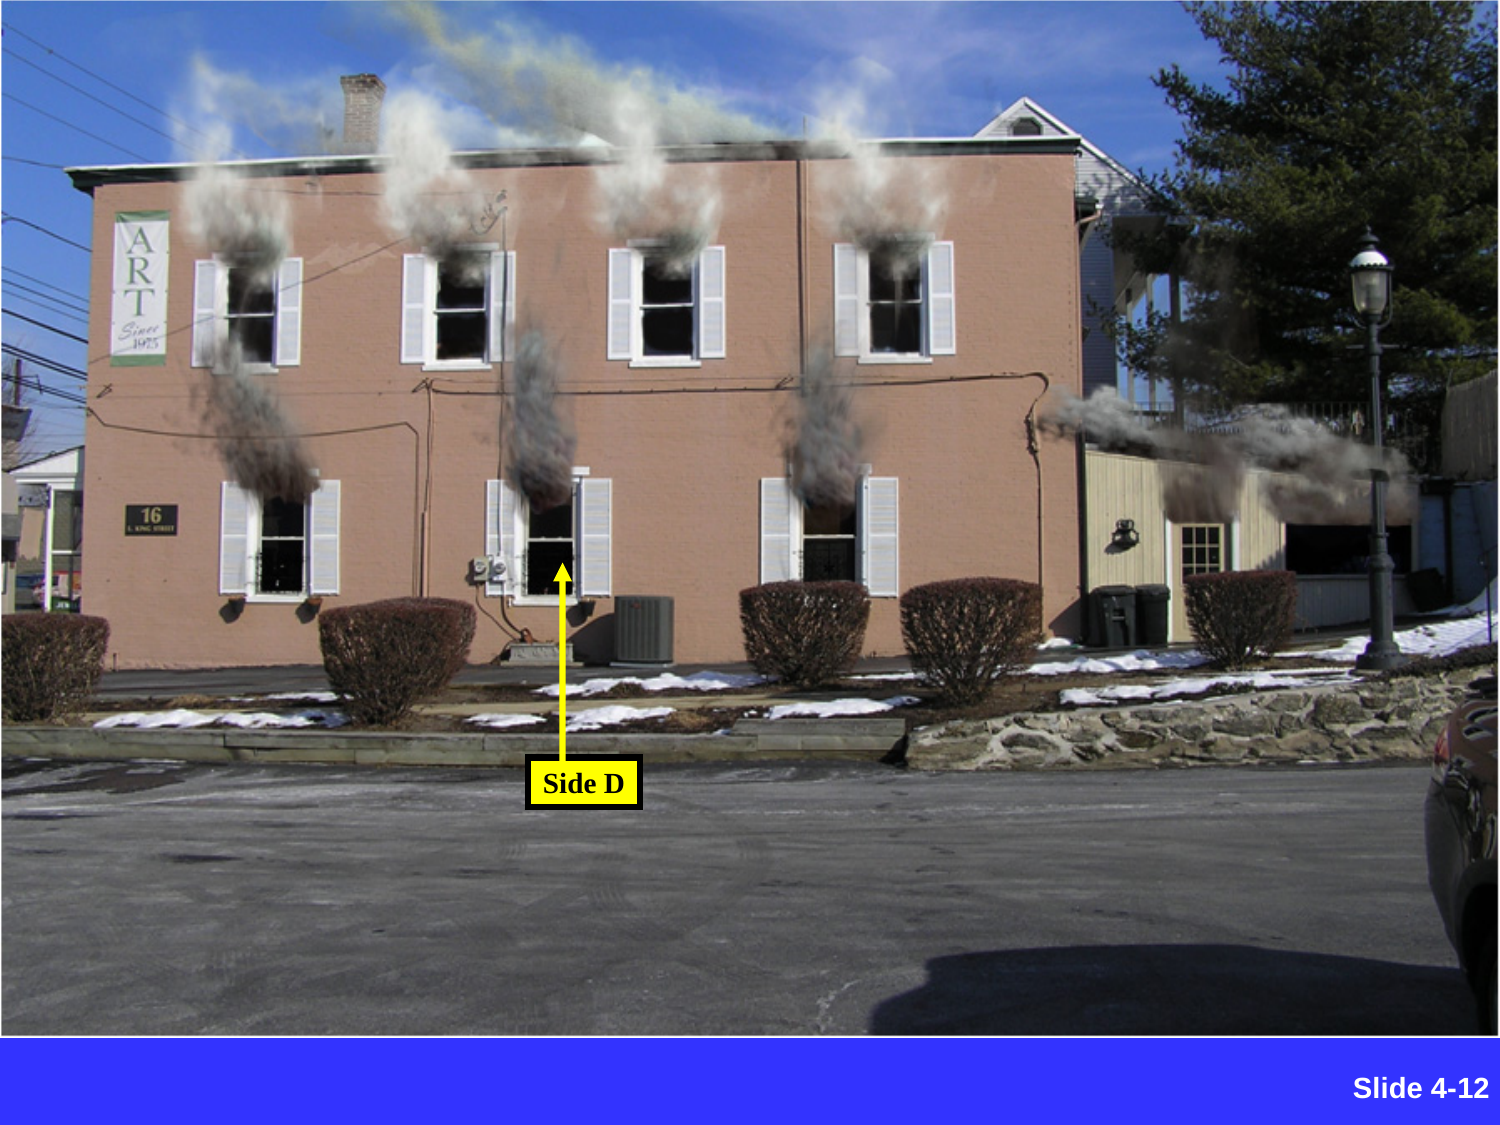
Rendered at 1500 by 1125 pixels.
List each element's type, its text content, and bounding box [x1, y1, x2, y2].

slide_number Slide 4-100 [1154, 1061, 1500, 1125]
picture [0, 0, 1500, 1038]
